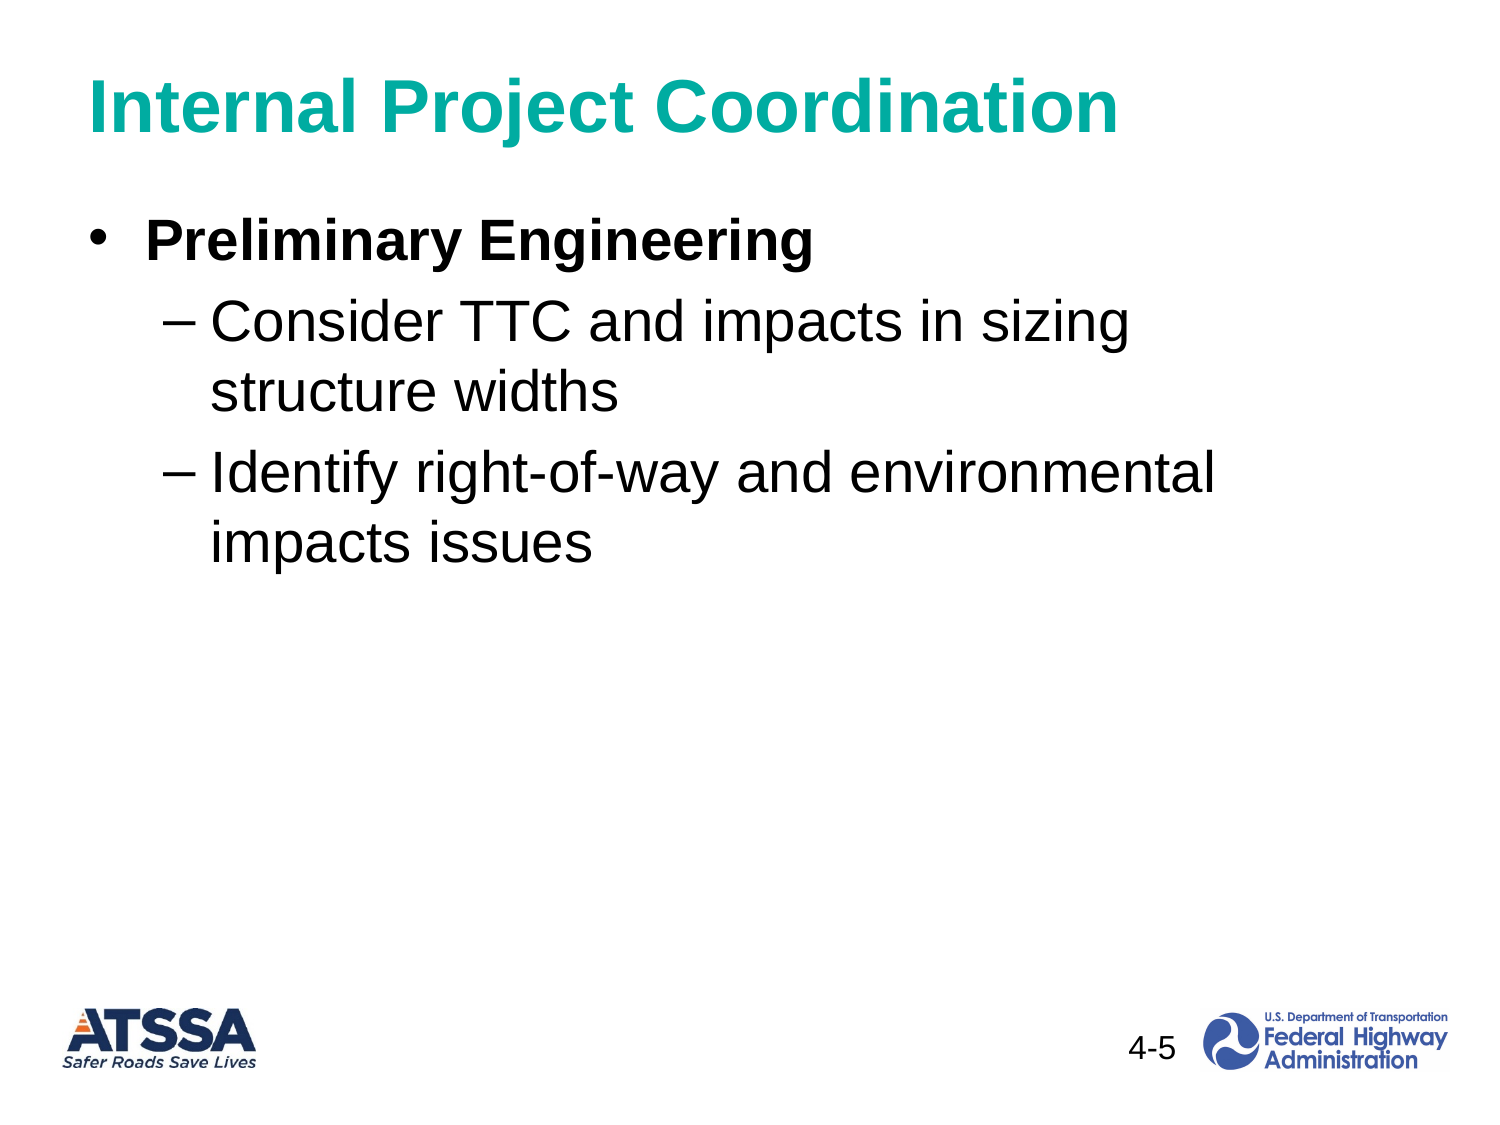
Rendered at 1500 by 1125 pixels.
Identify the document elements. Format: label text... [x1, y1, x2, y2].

picture [62, 1008, 256, 1068]
picture [1200, 1008, 1450, 1072]
list Preliminary Engineering Consider TTC and impacts in sizing structure widths Identify right-of-way and environmental impacts issues [73, 194, 1385, 942]
title Internal Project Coordination [73, 48, 1424, 157]
